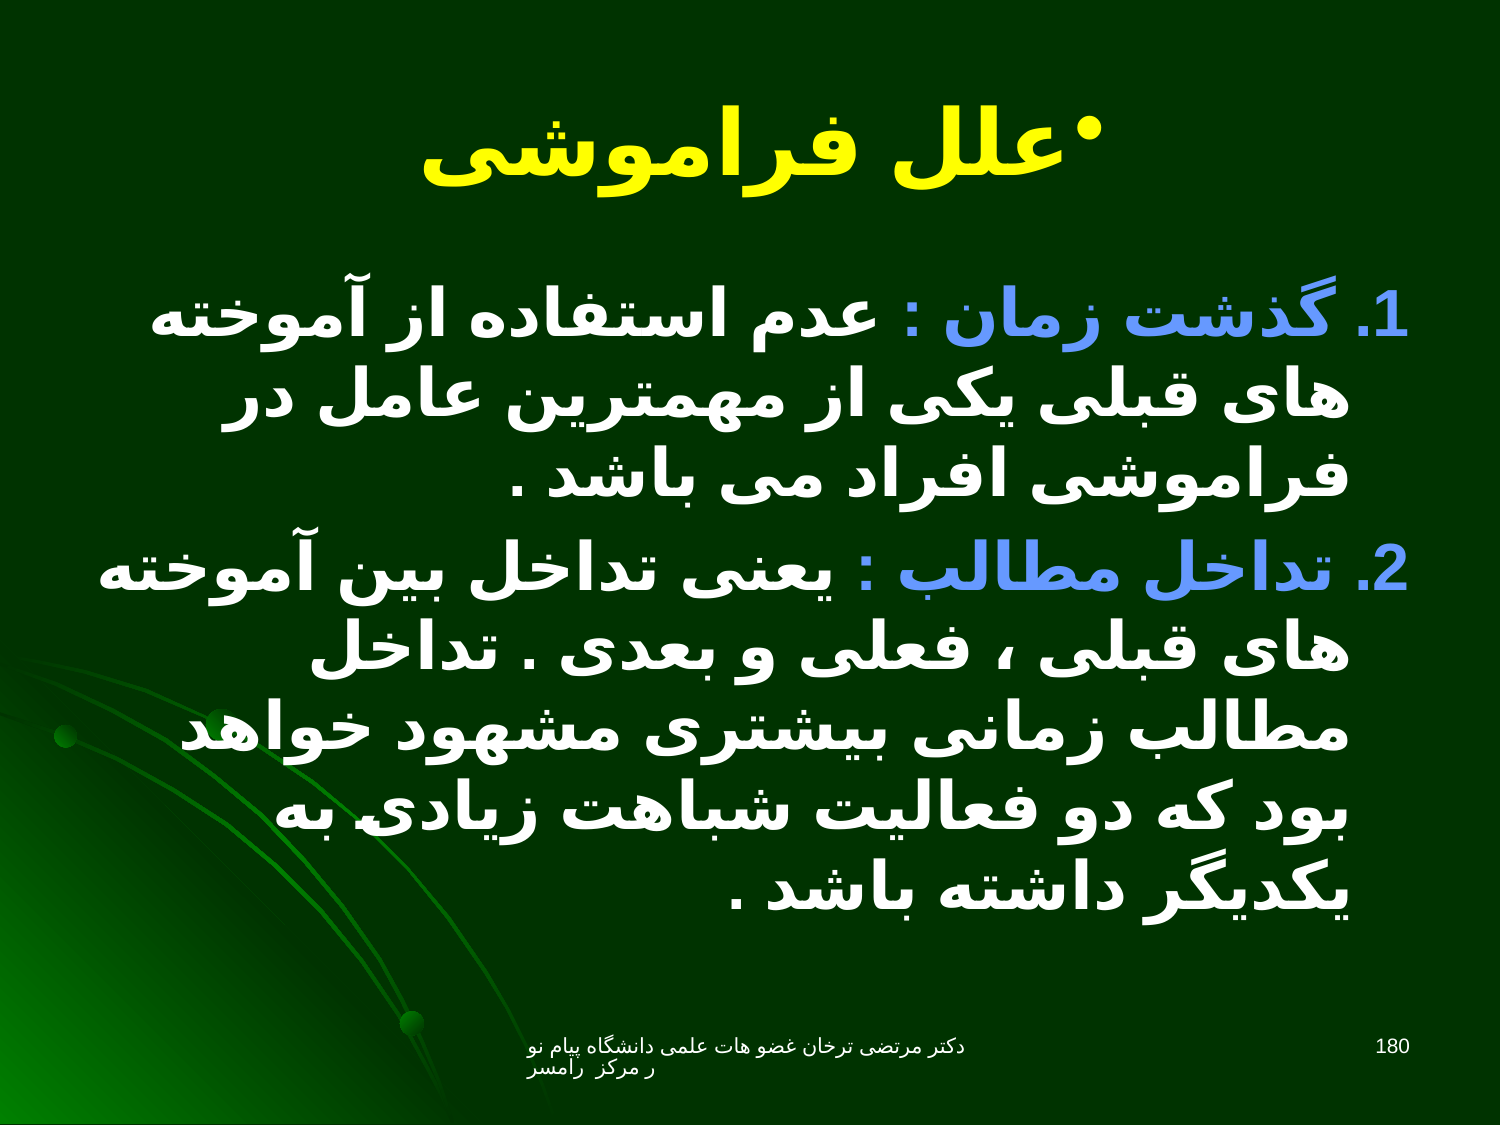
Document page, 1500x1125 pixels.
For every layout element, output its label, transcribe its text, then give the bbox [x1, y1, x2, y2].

title علل فراموشی [74, 45, 1426, 233]
slide_number 180 [1074, 1024, 1426, 1101]
list 1. گذشت زمان : عدم استفاده از آموخته های قبلی یکی از مهمترین عامل در فراموشی افراد می باشد . 2. تداخل مطالب : یعنی تداخل بین آموخته های قبلی ، فعلی و بعدی . تداخل مطالب زمانی بیشتری مشهود خواهد بود که دو فعالیت شباهت زیادی به یکدیگر داشته باشد . [74, 262, 1426, 1006]
footer دکتر مرتضی ترخان غضو هات علمی دانشگاه پیام نور مرکز رامسر [512, 1024, 988, 1101]
